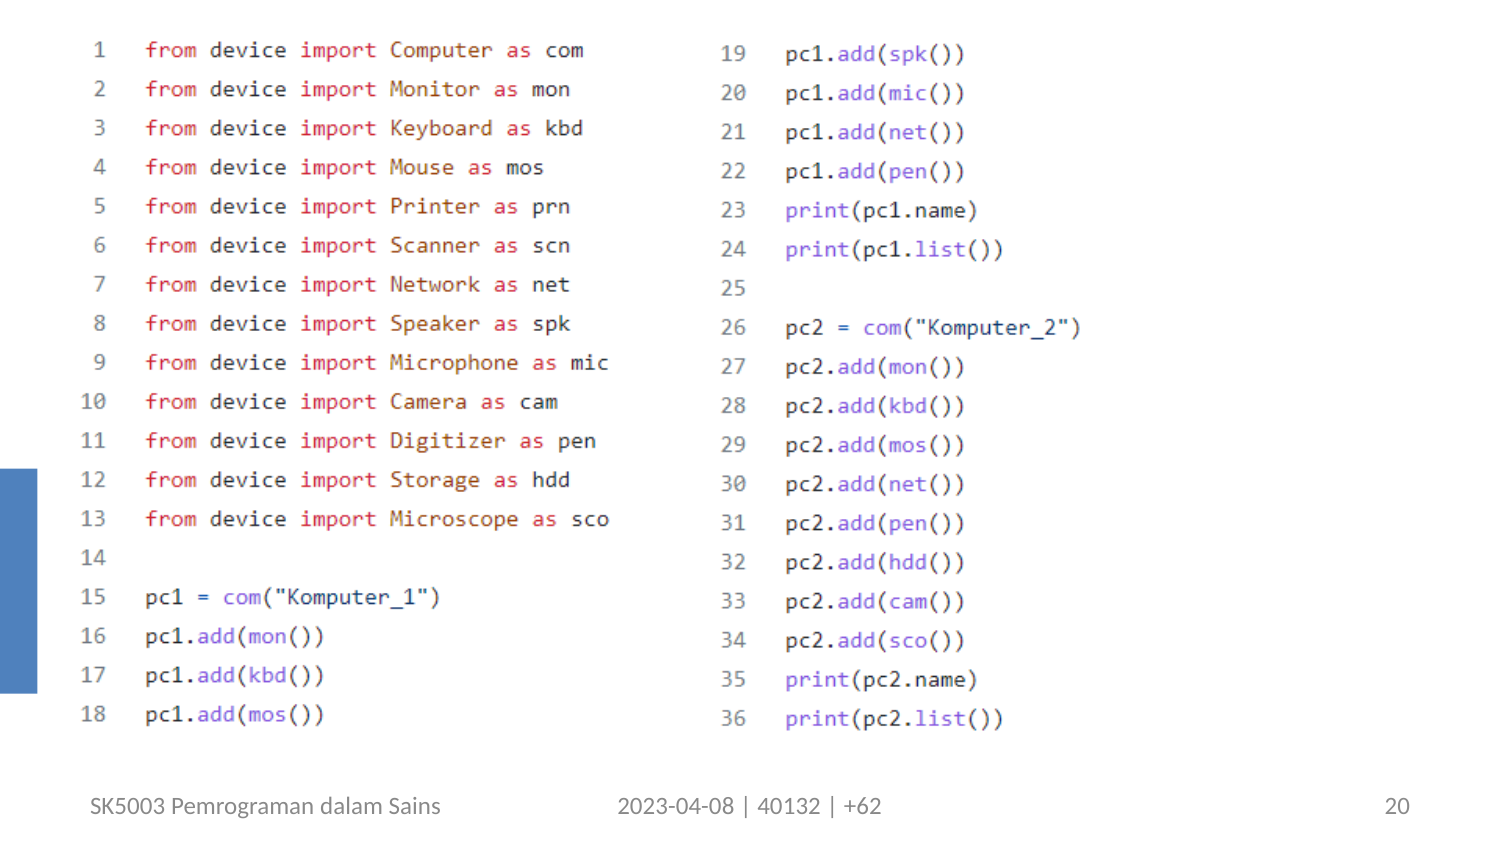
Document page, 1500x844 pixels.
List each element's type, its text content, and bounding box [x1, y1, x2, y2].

picture [74, 34, 622, 735]
slide_number 20 [1074, 782, 1425, 827]
slide_number SK5003 Pemrograman dalam Sains [75, 782, 463, 827]
picture [715, 34, 1263, 737]
footer 2023-04-08 | 40132 | +62 [512, 782, 988, 827]
